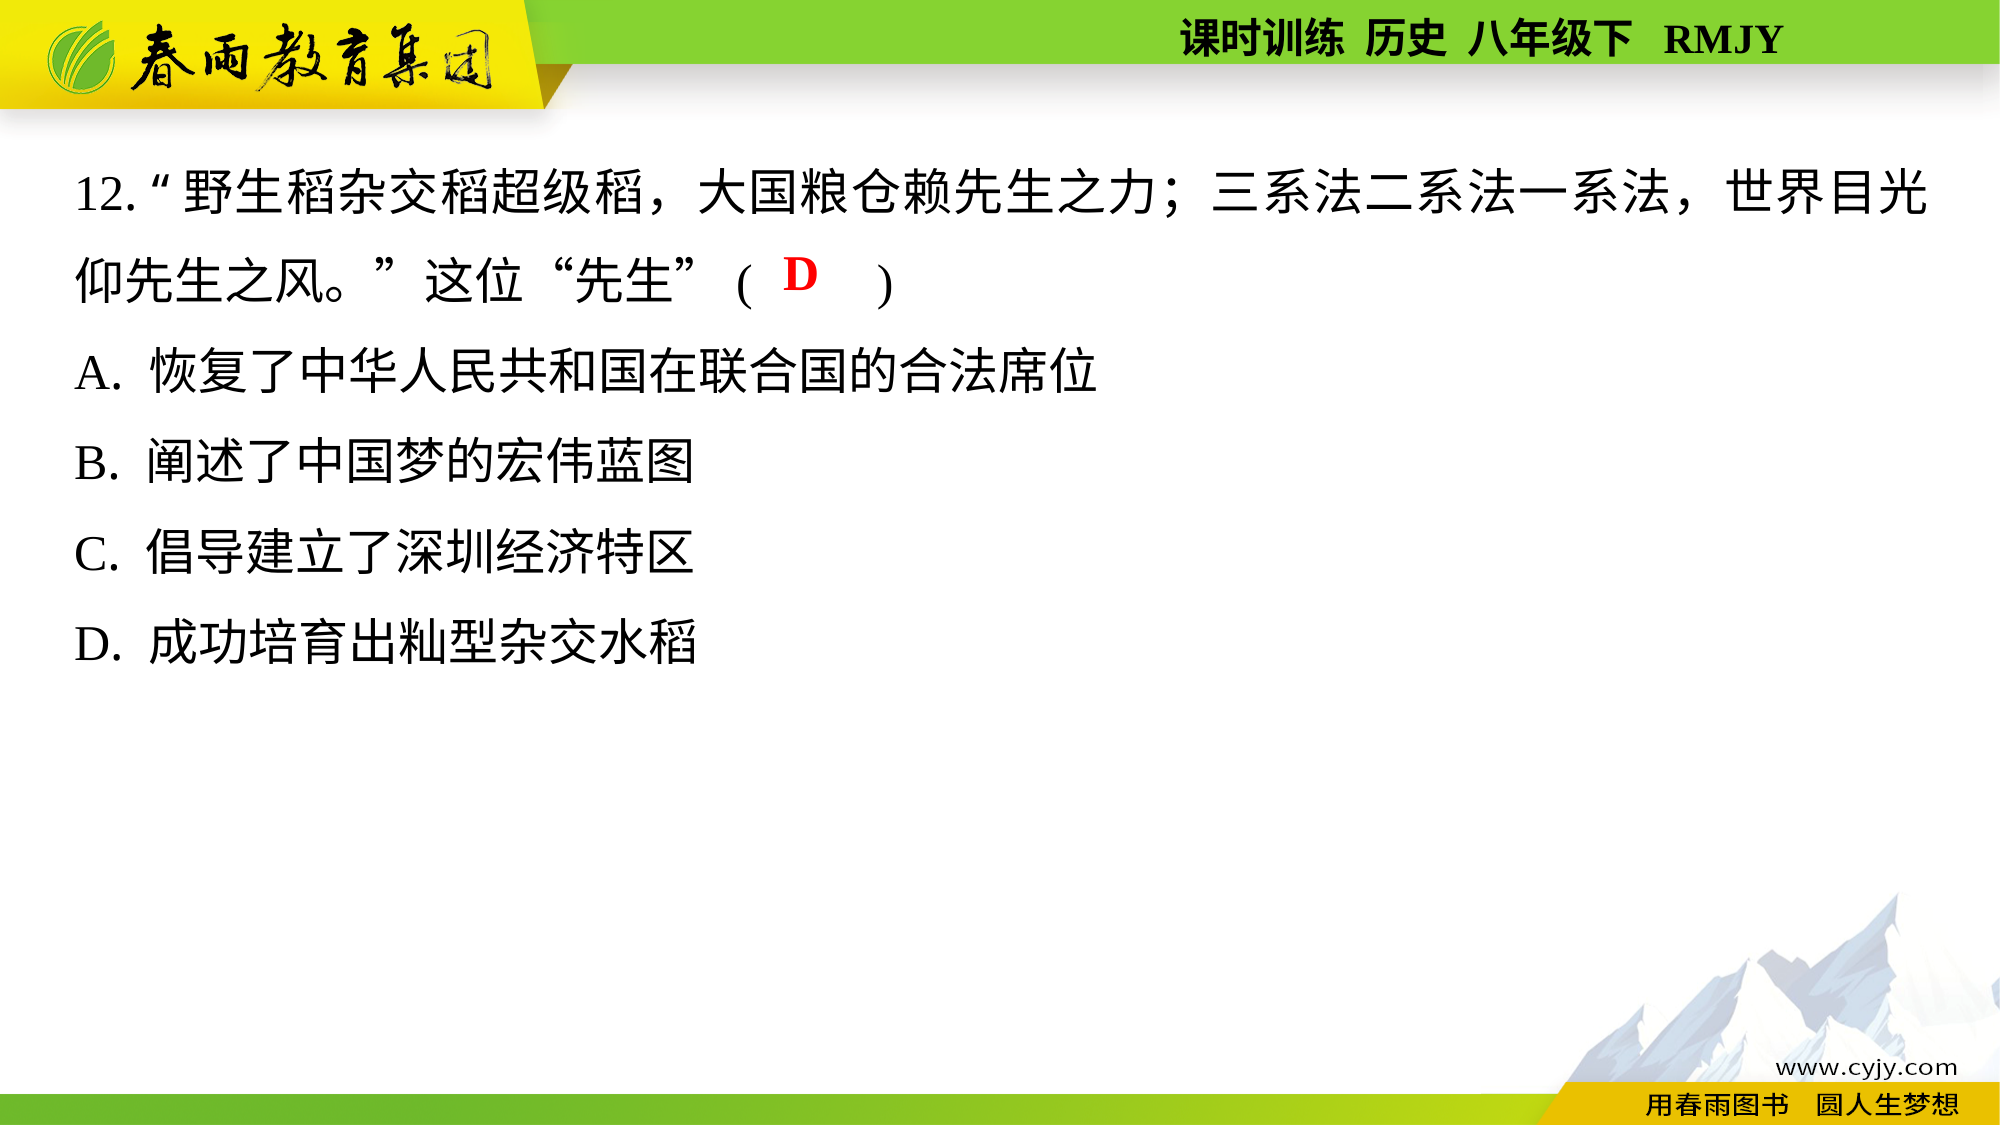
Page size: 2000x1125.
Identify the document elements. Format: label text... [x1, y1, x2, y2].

picture [0, 0, 2000, 1125]
text_box D [768, 233, 835, 308]
list 12. “野生稻杂交稻超级稻，大国粮仓赖先生之力；三系法二系法一系法，世界目光仰先生之风。”这位“先生”( ) A. 恢复了中华人民共和国在联合国的合法席位 B. 阐述了中国梦的宏伟蓝图 C. 倡导建立了深圳经济特区 D. 成功培育出籼型杂交水稻 [59, 122, 1944, 672]
